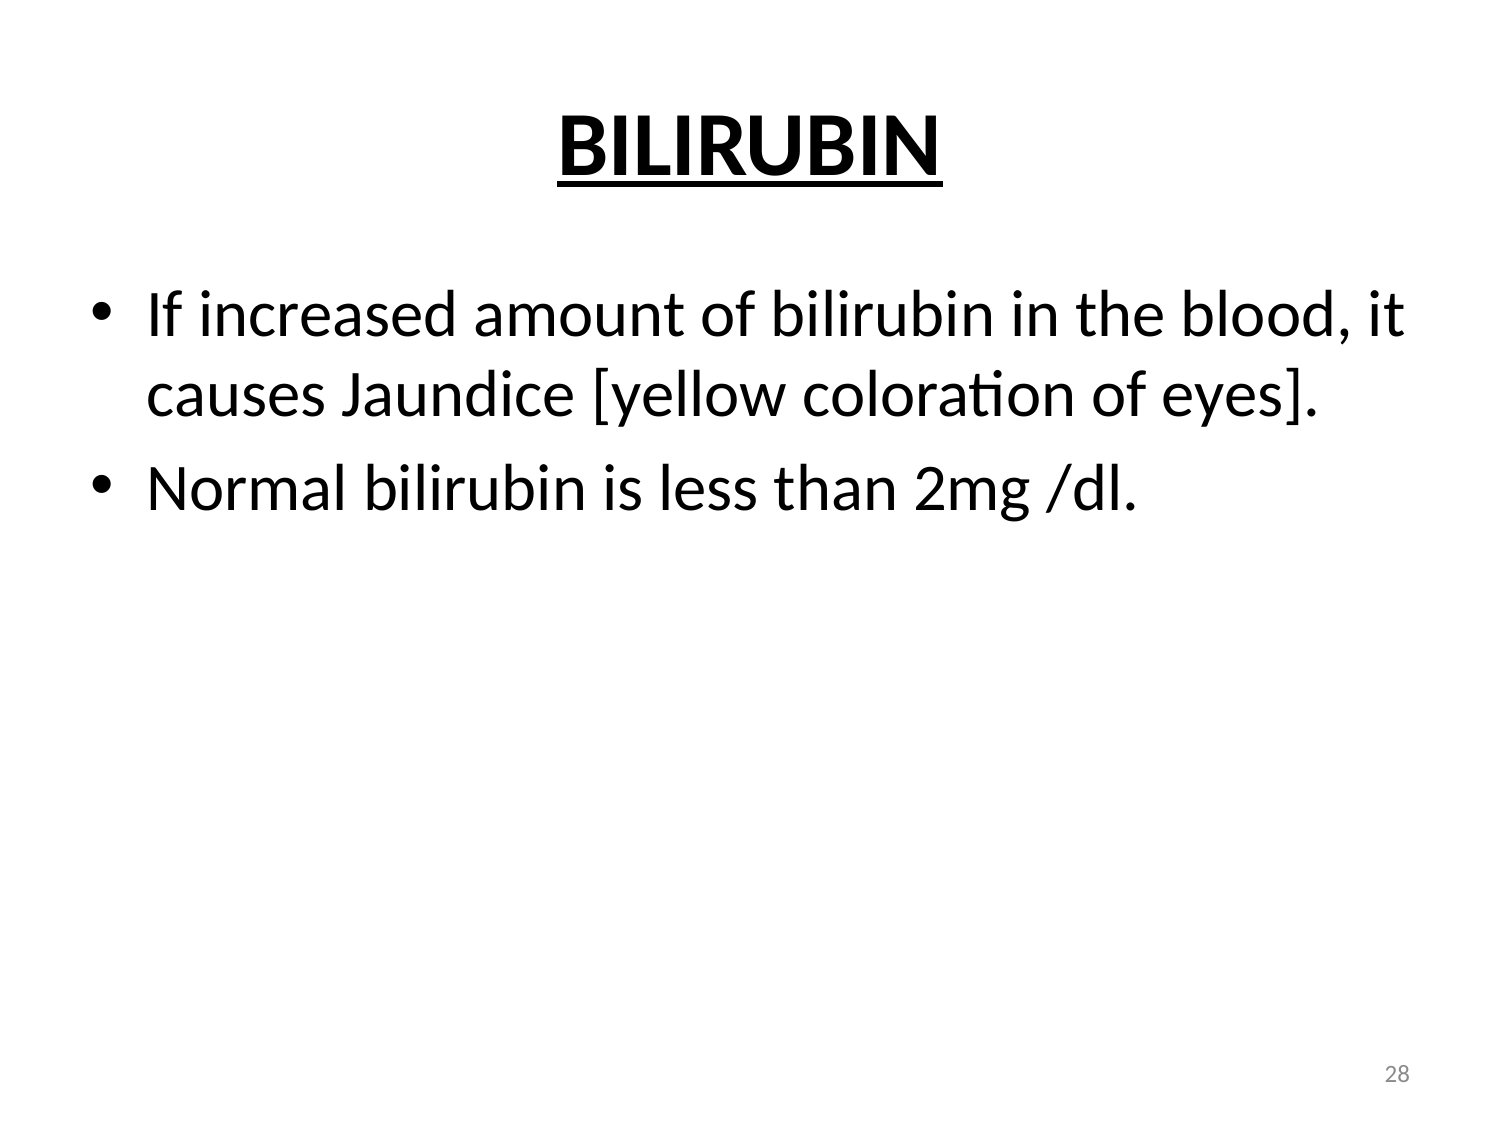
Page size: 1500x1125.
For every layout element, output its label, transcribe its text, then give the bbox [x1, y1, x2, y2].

slide_number 28 [1074, 1042, 1425, 1103]
title BILIRUBIN [75, 45, 1425, 233]
list If increased amount of bilirubin in the blood, it causes Jaundice [yellow coloration of eyes]. Normal bilirubin is less than 2mg /dl. [75, 262, 1425, 1005]
